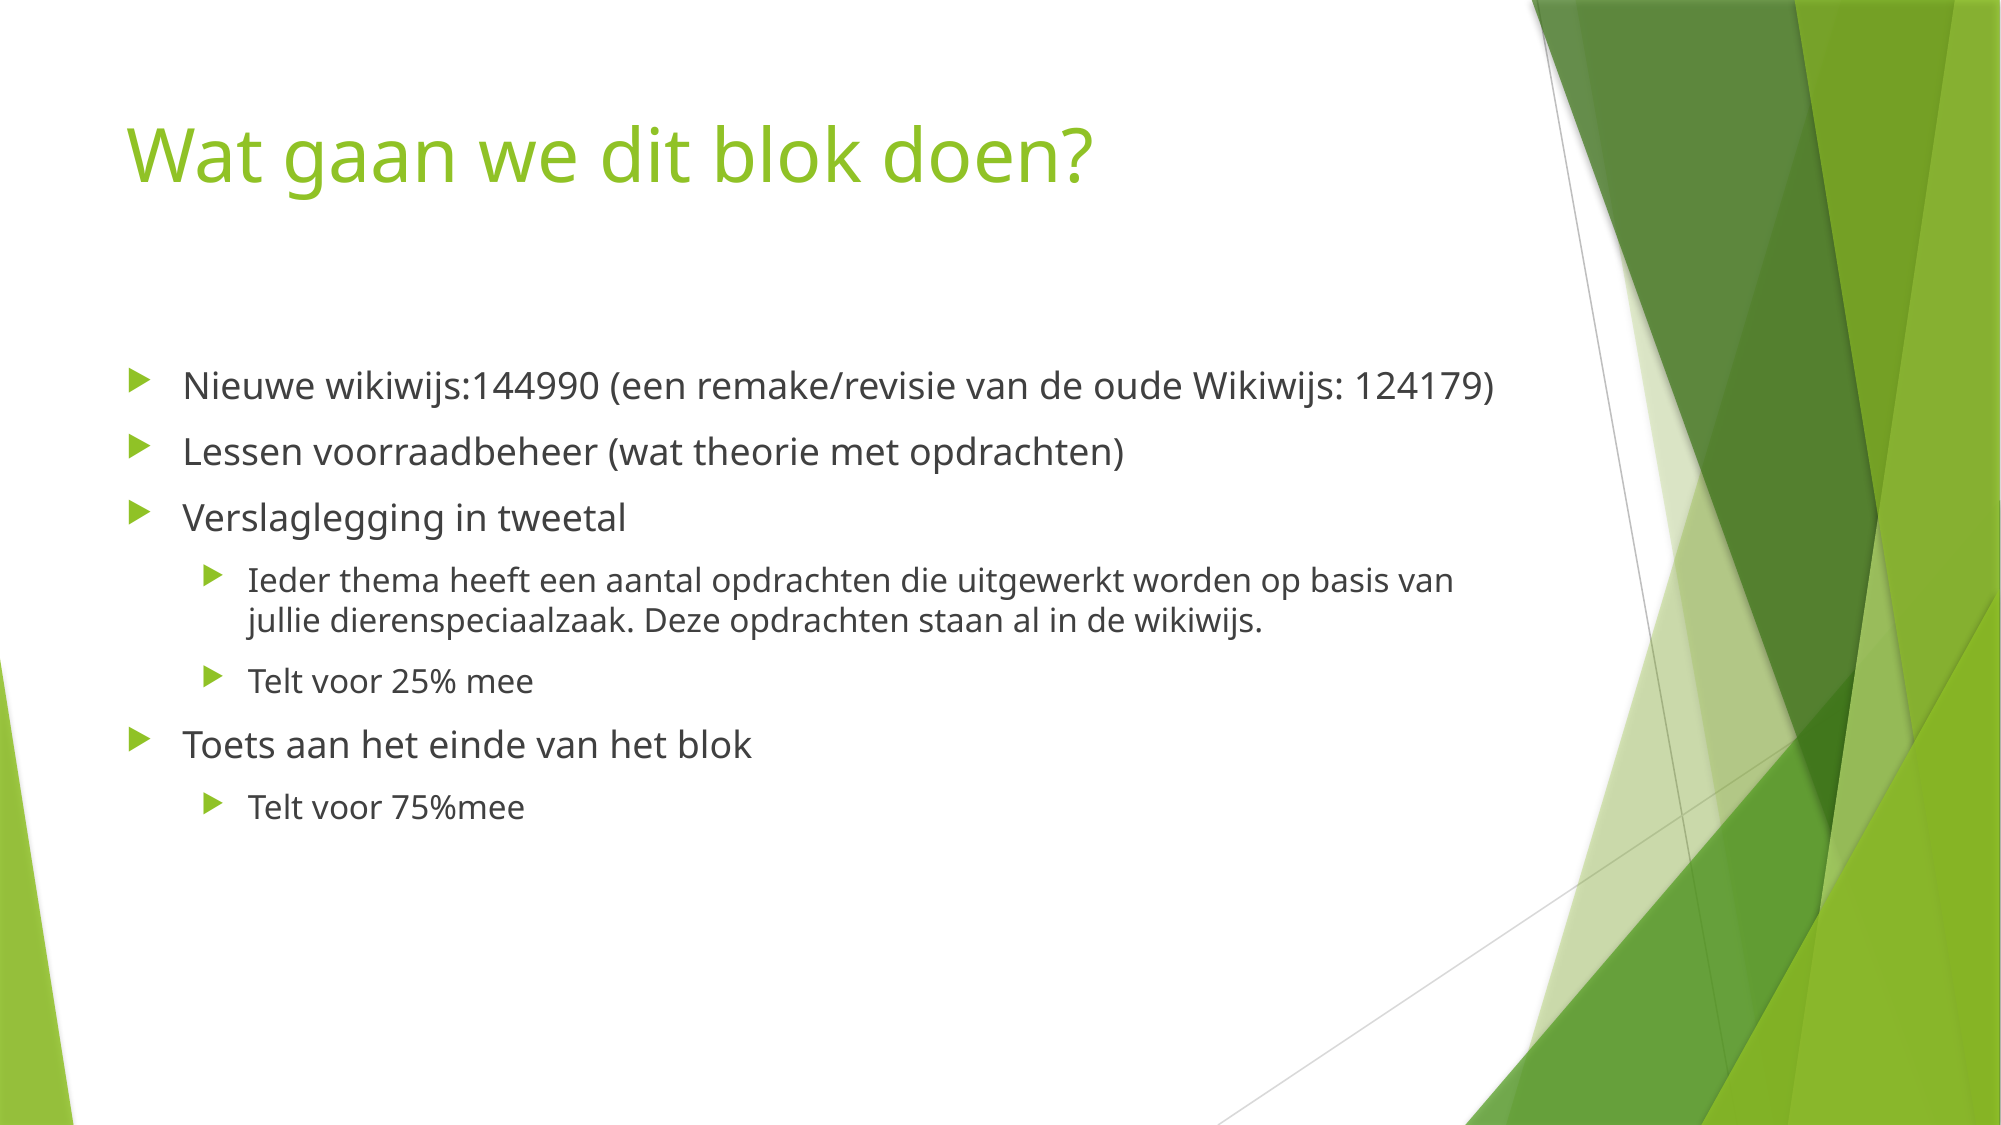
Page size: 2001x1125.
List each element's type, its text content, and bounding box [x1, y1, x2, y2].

list Nieuwe wikiwijs:144990 (een remake/revisie van de oude Wikiwijs: 124179) Lessen voorraadbeheer (wat theorie met opdrachten) Verslaglegging in tweetal Ieder thema heeft een aantal opdrachten die uitgewerkt worden op basis van jullie dierenspeciaalzaak. Deze opdrachten staan al in de wikiwijs. Telt voor 25% mee Toets aan het einde van het blok Telt voor 75%mee [111, 354, 1522, 992]
title Wat gaan we dit blok doen? [111, 99, 1522, 317]
